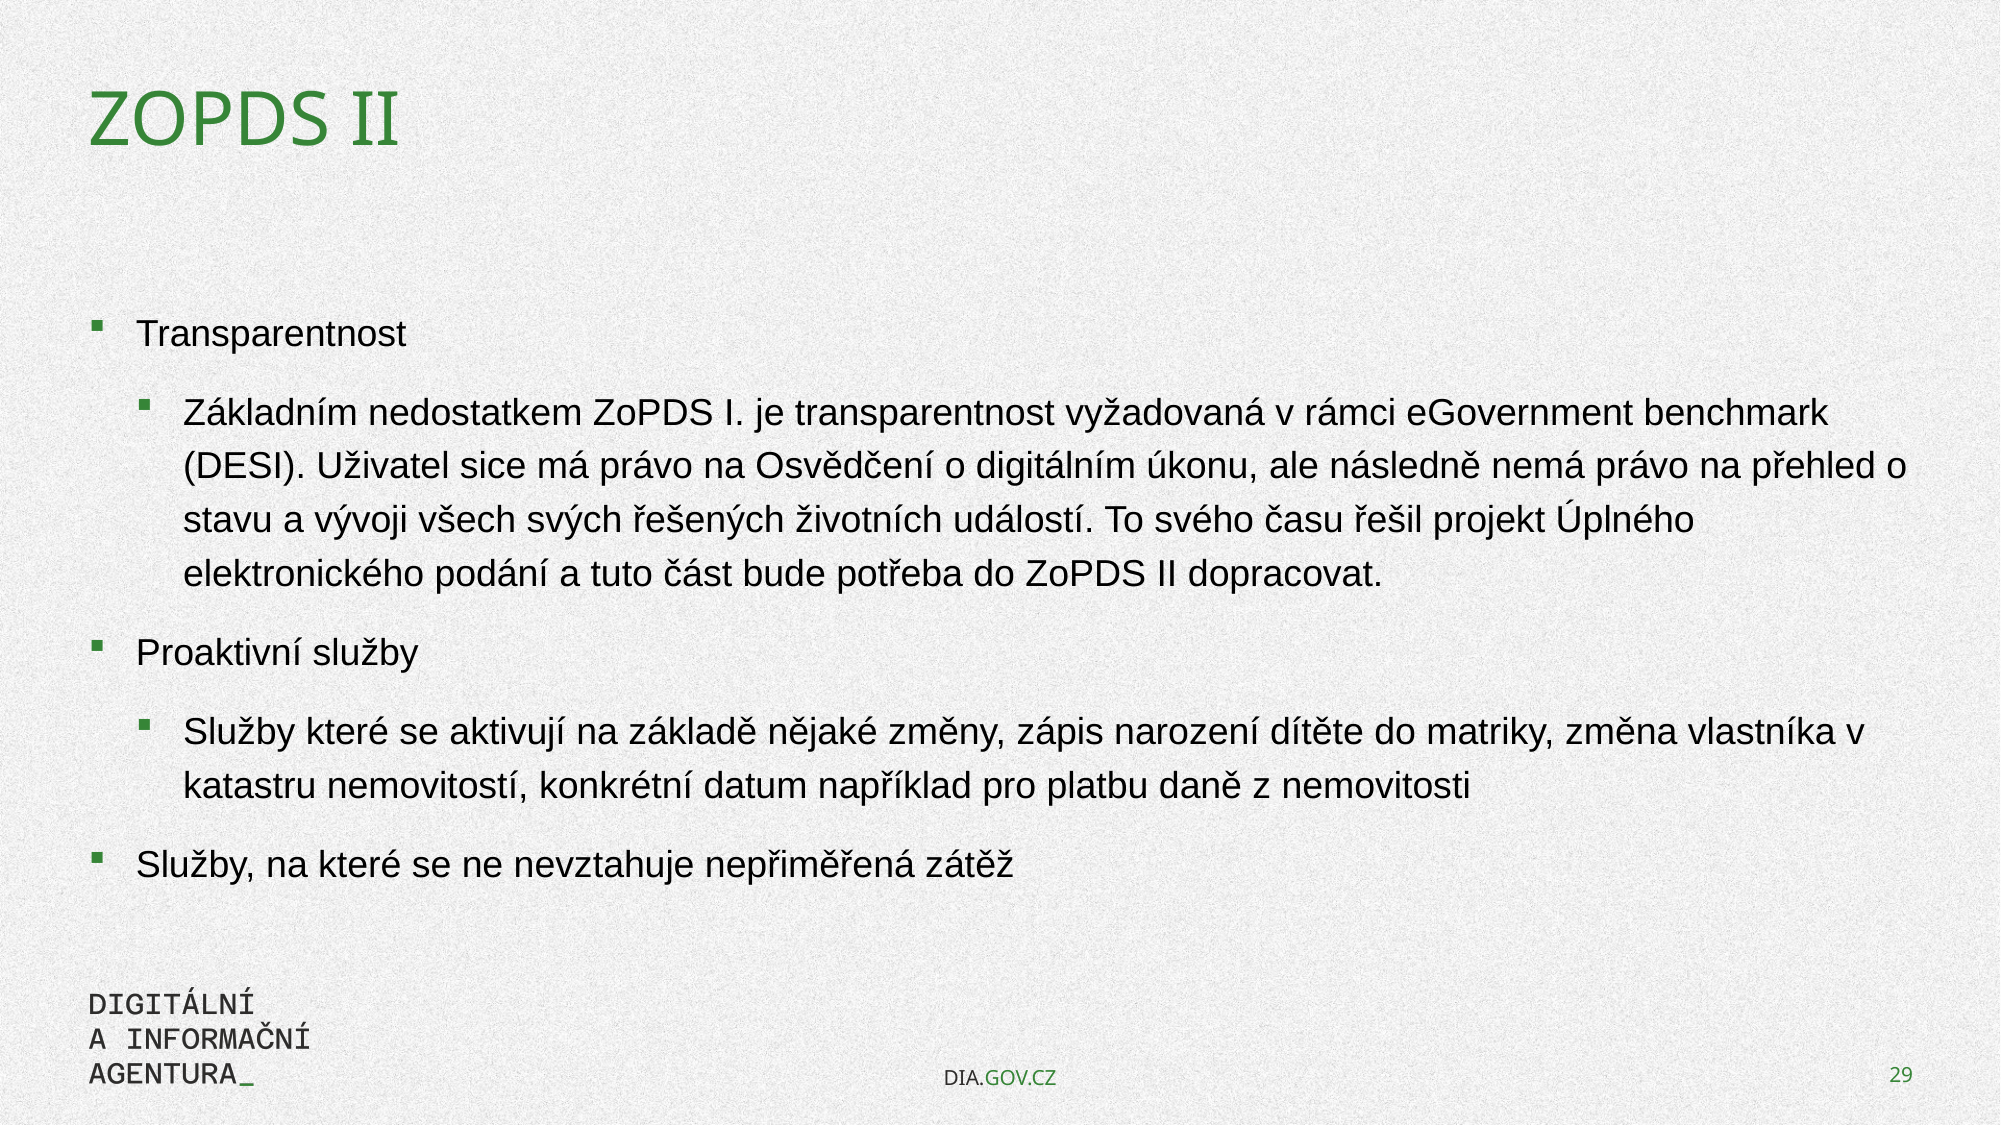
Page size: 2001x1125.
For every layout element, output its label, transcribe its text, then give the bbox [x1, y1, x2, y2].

slide_number 29 [1612, 1037, 1928, 1098]
title ZoPDS II [88, 70, 1912, 284]
picture [0, 0, 2001, 1125]
footer DIA.GOV.CZ [558, 1037, 1442, 1098]
list Transparentnost Základním nedostatkem ZoPDS I. je transparentnost vyžadovaná v rámci eGovernment benchmark (DESI). Uživatel sice má právo na Osvědčení o digitálním úkonu, ale následně nemá právo na přehled o stavu a vývoji všech svých řešených životních událostí. To svého času řešil projekt Úplného elektronického podání a tuto část bude potřeba do ZoPDS II dopracovat. Proaktivní služby Služby které se aktivují na základě nějaké změny, zápis narození dítěte do matriky, změna vlastníka v katastru nemovitostí, konkrétní datum například pro platbu daně z nemovitosti Služby, na které se ne nevztahuje nepřiměřená zátěž [88, 299, 1912, 980]
